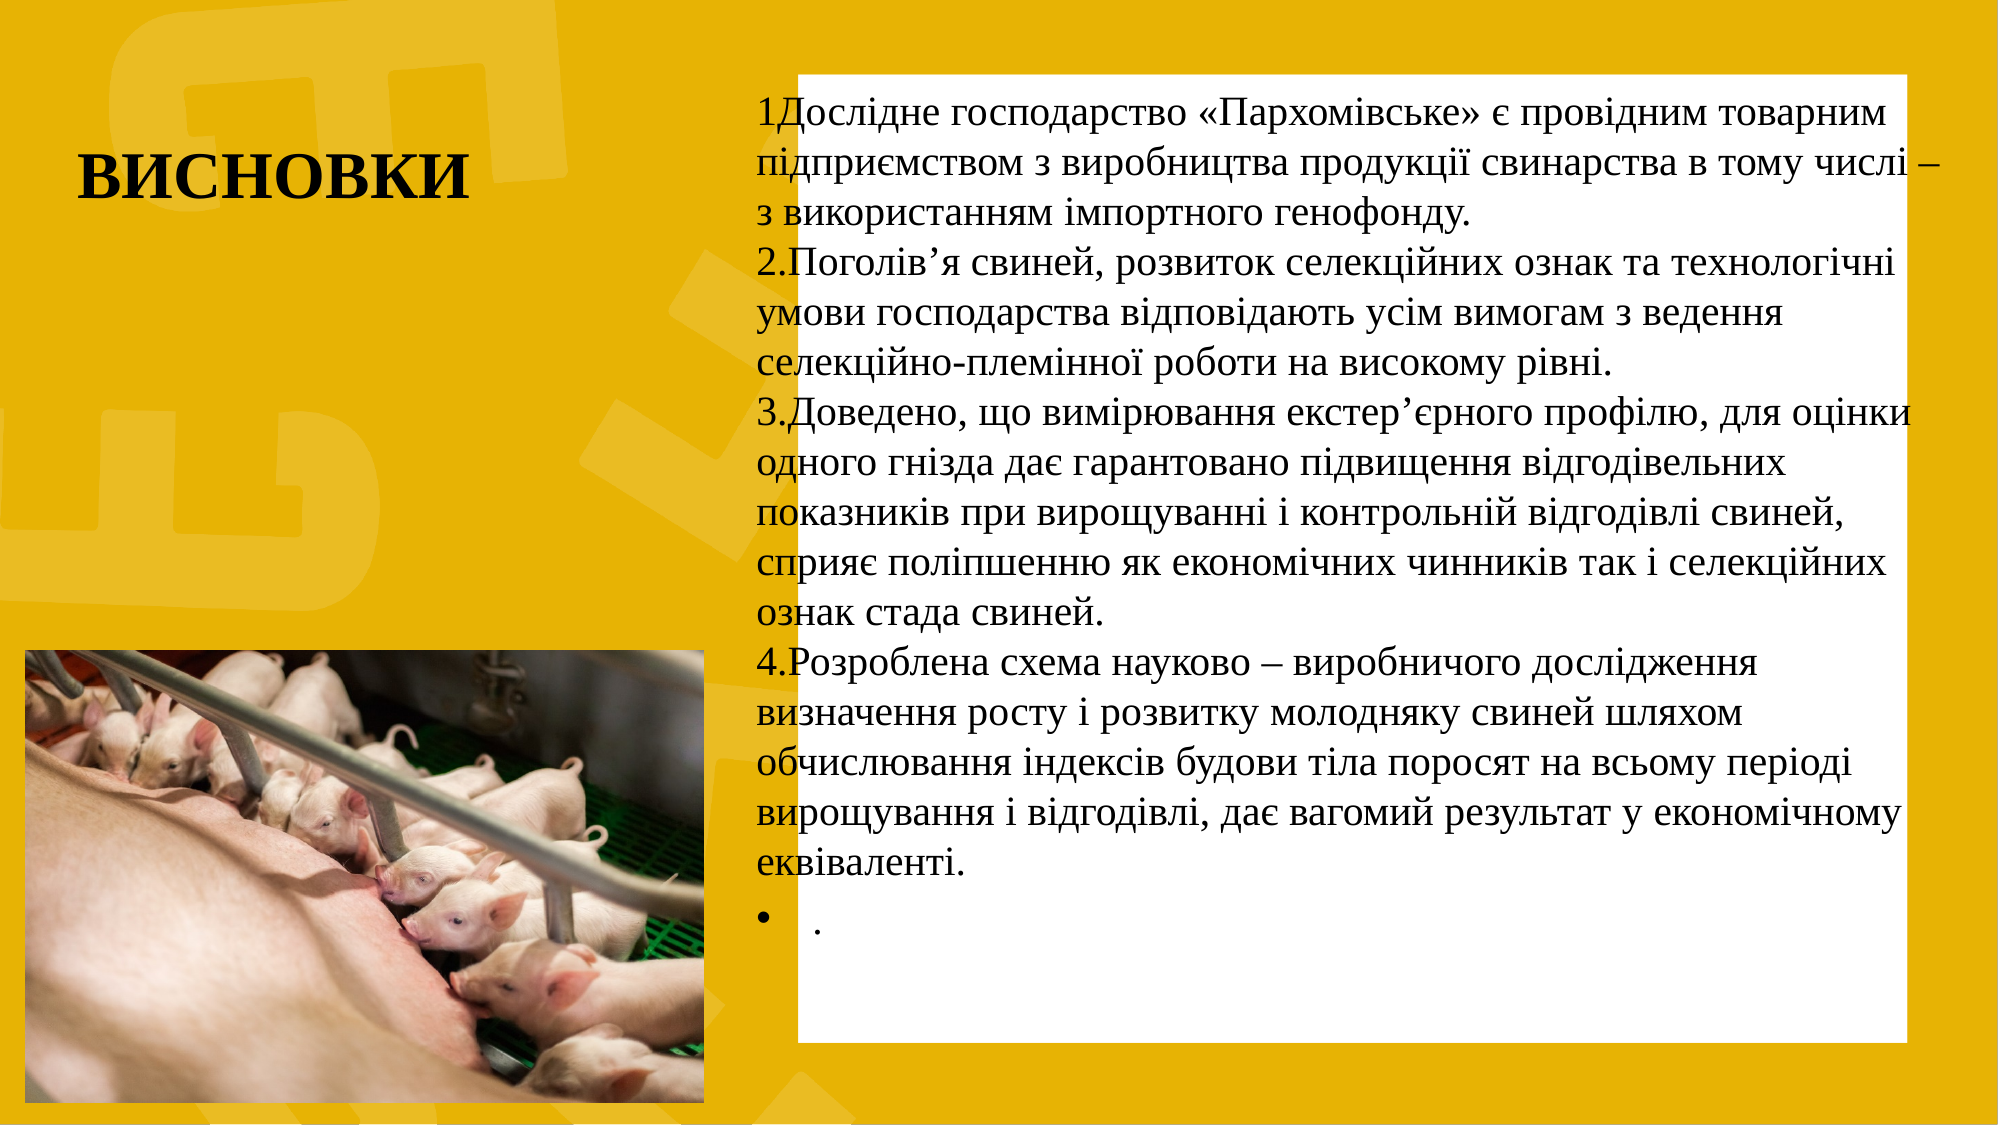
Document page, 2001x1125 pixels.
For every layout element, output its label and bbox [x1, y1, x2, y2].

picture [25, 650, 704, 1103]
list [0, 0, 2000, 1125]
